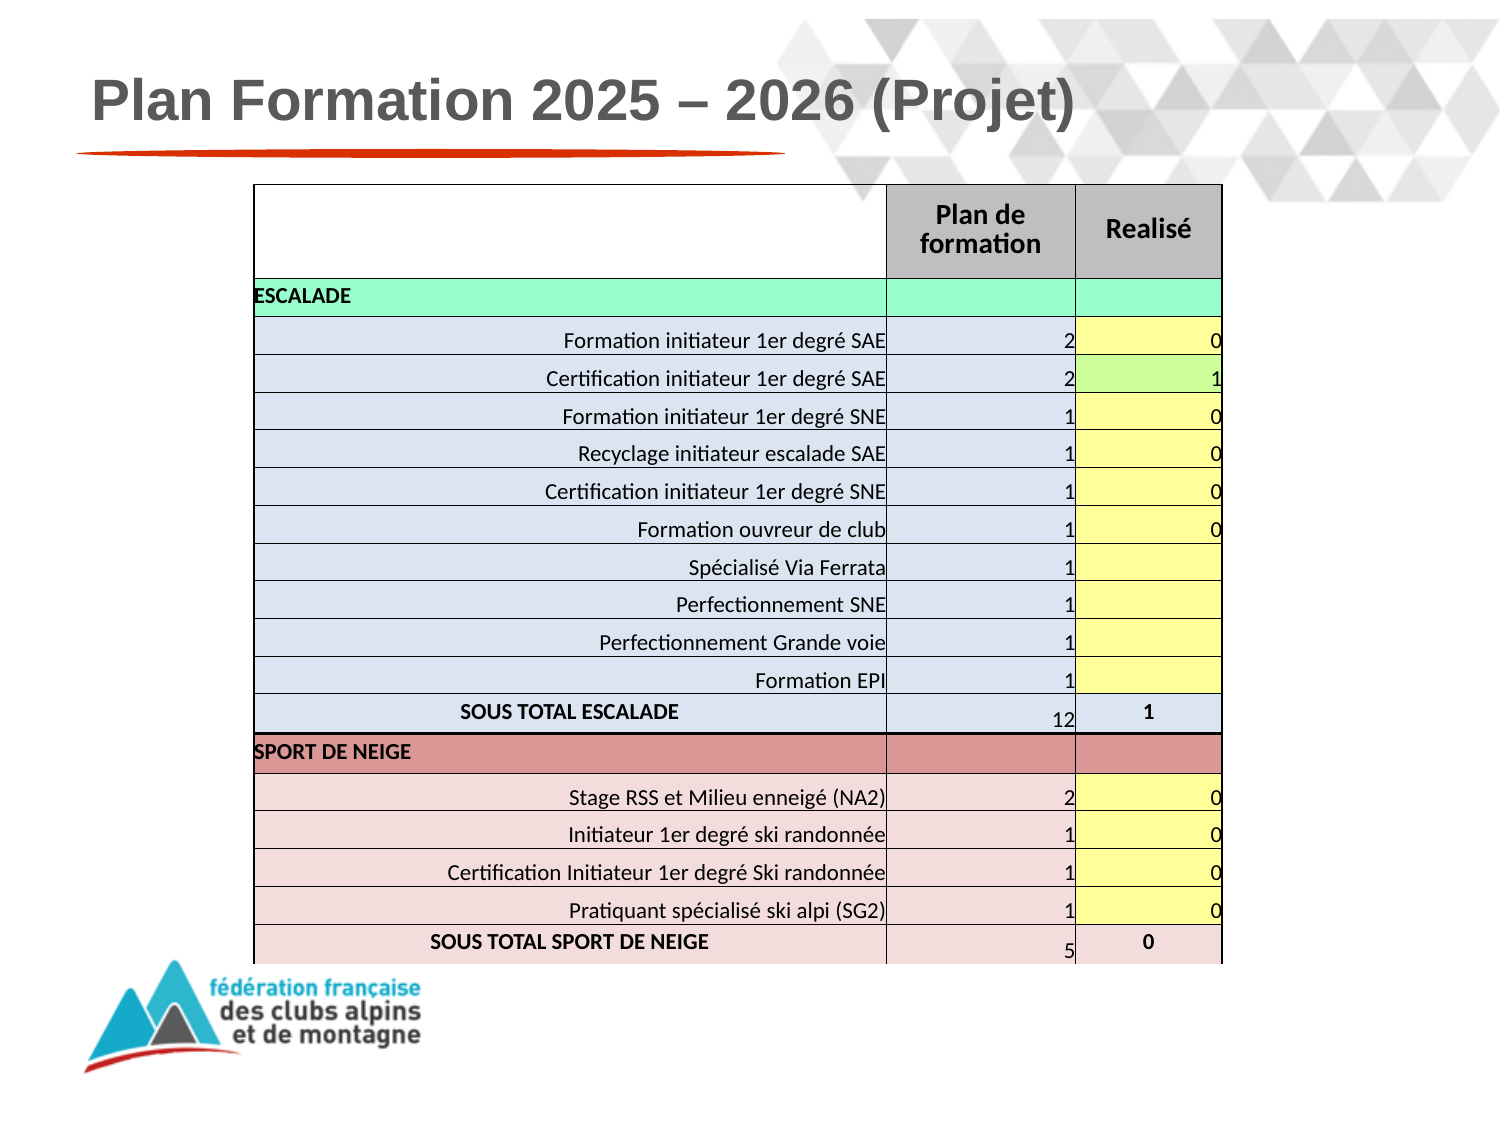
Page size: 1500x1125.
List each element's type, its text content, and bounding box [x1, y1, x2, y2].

table_cell [1076, 735, 1221, 773]
table_cell [887, 735, 1075, 773]
table_cell SOUS TOTAL SPORT DE NEIGE [255, 925, 886, 964]
table_cell 1 [887, 393, 1075, 429]
table_cell 0 [1076, 468, 1221, 505]
table_cell SOUS TOTAL ESCALADE [255, 694, 886, 732]
table_cell Certification Initiateur 1er degré Ski randonnée [255, 849, 886, 886]
table_cell 0 [1076, 811, 1221, 848]
table_cell [1076, 544, 1221, 580]
table_cell 1 [887, 430, 1075, 467]
table_cell Certification initiateur 1er degré SNE [255, 468, 886, 505]
table_cell 0 [1076, 430, 1221, 467]
table_cell Stage RSS et Milieu enneigé (NA2) [255, 774, 886, 810]
table_cell [1076, 581, 1221, 618]
table_cell Spécialisé Via Ferrata [255, 544, 886, 580]
table_cell 1 [887, 581, 1075, 618]
table_cell 12 [887, 694, 1075, 732]
table_cell 1 [887, 887, 1075, 924]
table_cell 1 [887, 544, 1075, 580]
table_cell 1 [887, 849, 1075, 886]
table_cell Formation ouvreur de club [255, 506, 886, 543]
table_cell 1 [887, 811, 1075, 848]
table_cell 5 [887, 925, 1075, 964]
table_cell 1 [887, 506, 1075, 543]
table_cell 0 [1076, 506, 1221, 543]
table_cell Formation EPI [255, 657, 886, 693]
table_header Plan de formation [887, 185, 1075, 278]
table_cell 0 [1076, 887, 1221, 924]
table_cell Initiateur 1er degré ski randonnée [255, 811, 886, 848]
table_cell 1 [1076, 355, 1221, 392]
table_cell 2 [887, 355, 1075, 392]
table_cell Recyclage initiateur escalade SAE [255, 430, 886, 467]
table_cell 1 [887, 468, 1075, 505]
table_cell 0 [1076, 925, 1221, 964]
table_header [255, 185, 886, 278]
title Plan Formation 2025 – 2026 (Projet) [76, 55, 1149, 145]
table_cell Formation initiateur 1er degré SNE [255, 393, 886, 429]
table_cell 0 [1076, 317, 1221, 354]
table_cell 1 [1076, 694, 1221, 732]
table_cell [887, 279, 1075, 316]
table_cell 0 [1076, 393, 1221, 429]
table_cell Certification initiateur 1er degré SAE [255, 355, 886, 392]
table_cell [1076, 657, 1221, 693]
table_cell 1 [887, 657, 1075, 693]
table_cell [1076, 619, 1221, 656]
table_header Realisé [1076, 185, 1221, 278]
table_cell Pratiquant spécialisé ski alpi (SG2) [255, 887, 886, 924]
table_cell ESCALADE [255, 279, 886, 316]
table_cell 0 [1076, 774, 1221, 810]
table_cell 2 [887, 774, 1075, 810]
table_cell 2 [887, 317, 1075, 354]
table_cell Perfectionnement Grande voie [255, 619, 886, 656]
picture [76, 954, 432, 1082]
table_cell 0 [1076, 849, 1221, 886]
table_cell Perfectionnement SNE [255, 581, 886, 618]
table_cell SPORT DE NEIGE [255, 735, 886, 773]
table_cell 1 [887, 619, 1075, 656]
table_cell Formation initiateur 1er degré SAE [255, 317, 886, 354]
table_cell [1076, 279, 1221, 316]
